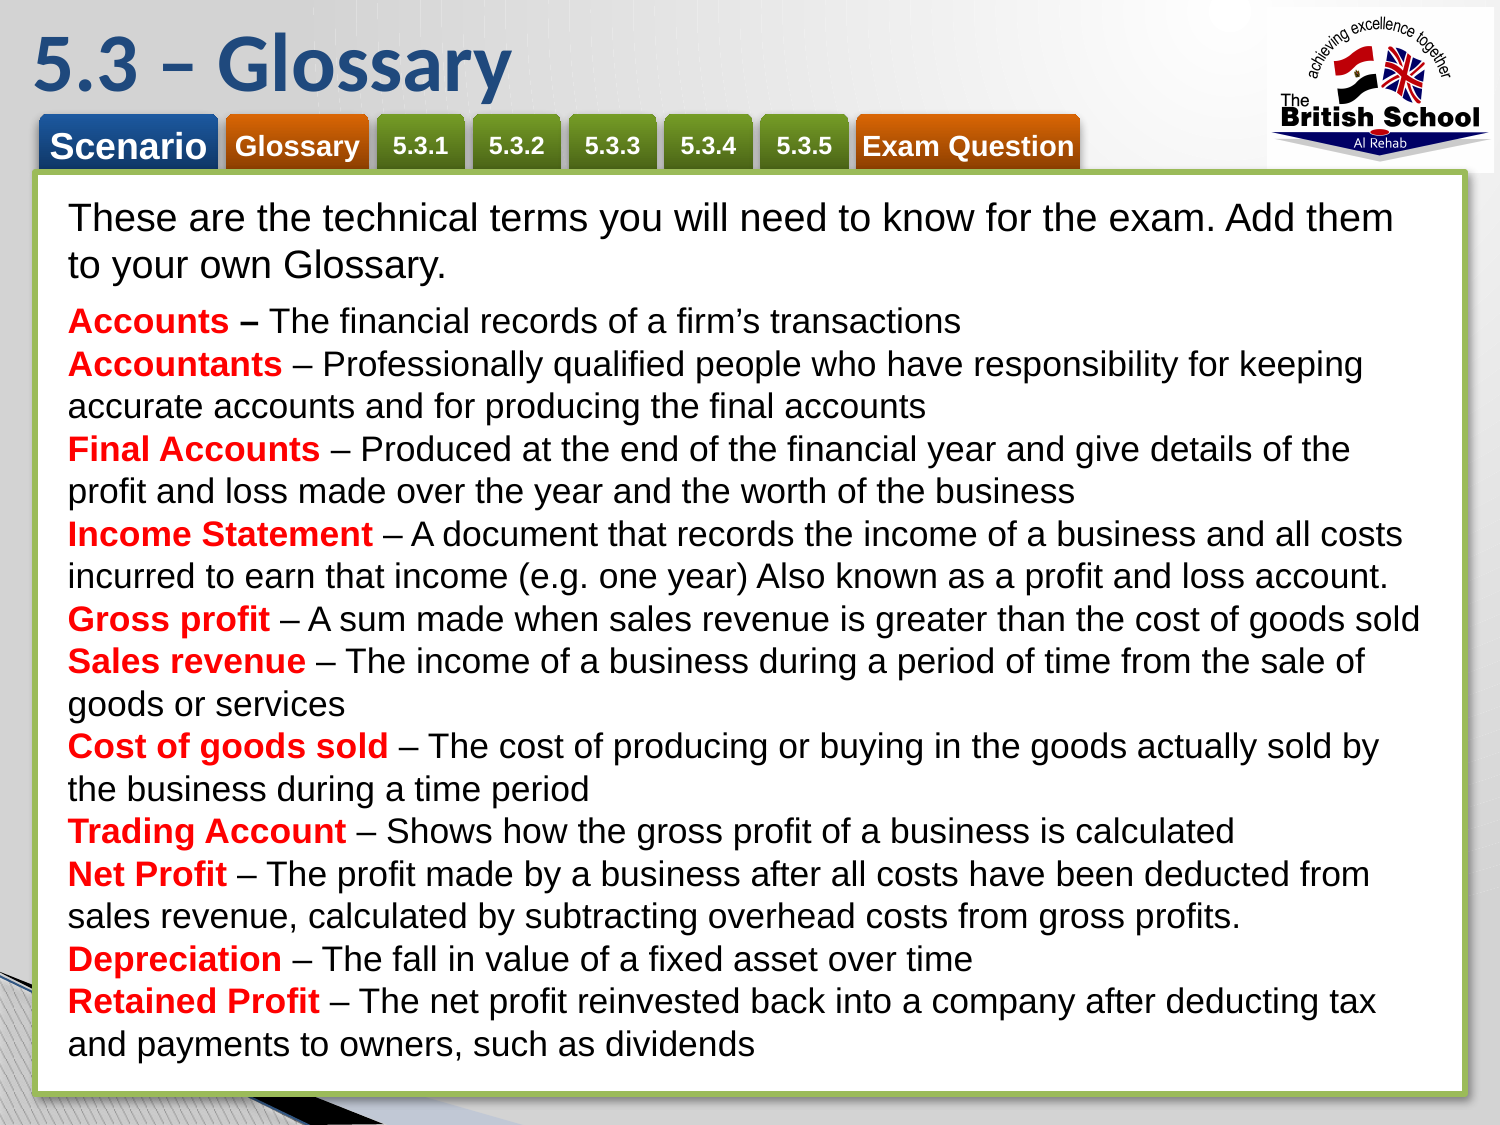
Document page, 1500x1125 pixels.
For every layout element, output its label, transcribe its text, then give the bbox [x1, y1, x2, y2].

text_box These are the technical terms you will need to know for the exam. Add them to your own Glossary. [53, 184, 1447, 290]
title 5.3 – Glossary [17, 7, 1235, 110]
text_box Accounts – The financial records of a firm’s transactions Accountants – Professionally qualified people who have responsibility for keeping accurate accounts and for producing the final accounts Final Accounts – Produced at the end of the financial year and give details of the profit and loss made over the year and the worth of the business Income Statement – A document that records the income of a business and all costs incurred to earn that income (e.g. one year) Also known as a profit and loss account. Gross profit – A sum made when sales revenue is greater than the cost of goods sold Sales revenue – The income of a business during a period of time from the sale of goods or services Cost of goods sold – The cost of producing or buying in the goods actually sold by the business during a time period Trading Account – Shows how the gross profit of a business is calculated Net Profit – The profit made by a business after all costs have been deducted from sales revenue, calculated by subtracting overhead costs from gross profits. Depreciation – The fall in value of a fixed asset over time Retained Profit – The net profit reinvested back into a company after deducting tax and payments to owners, such as dividends [53, 290, 1447, 1071]
picture [281, 1114, 303, 1125]
picture [1267, 7, 1495, 173]
